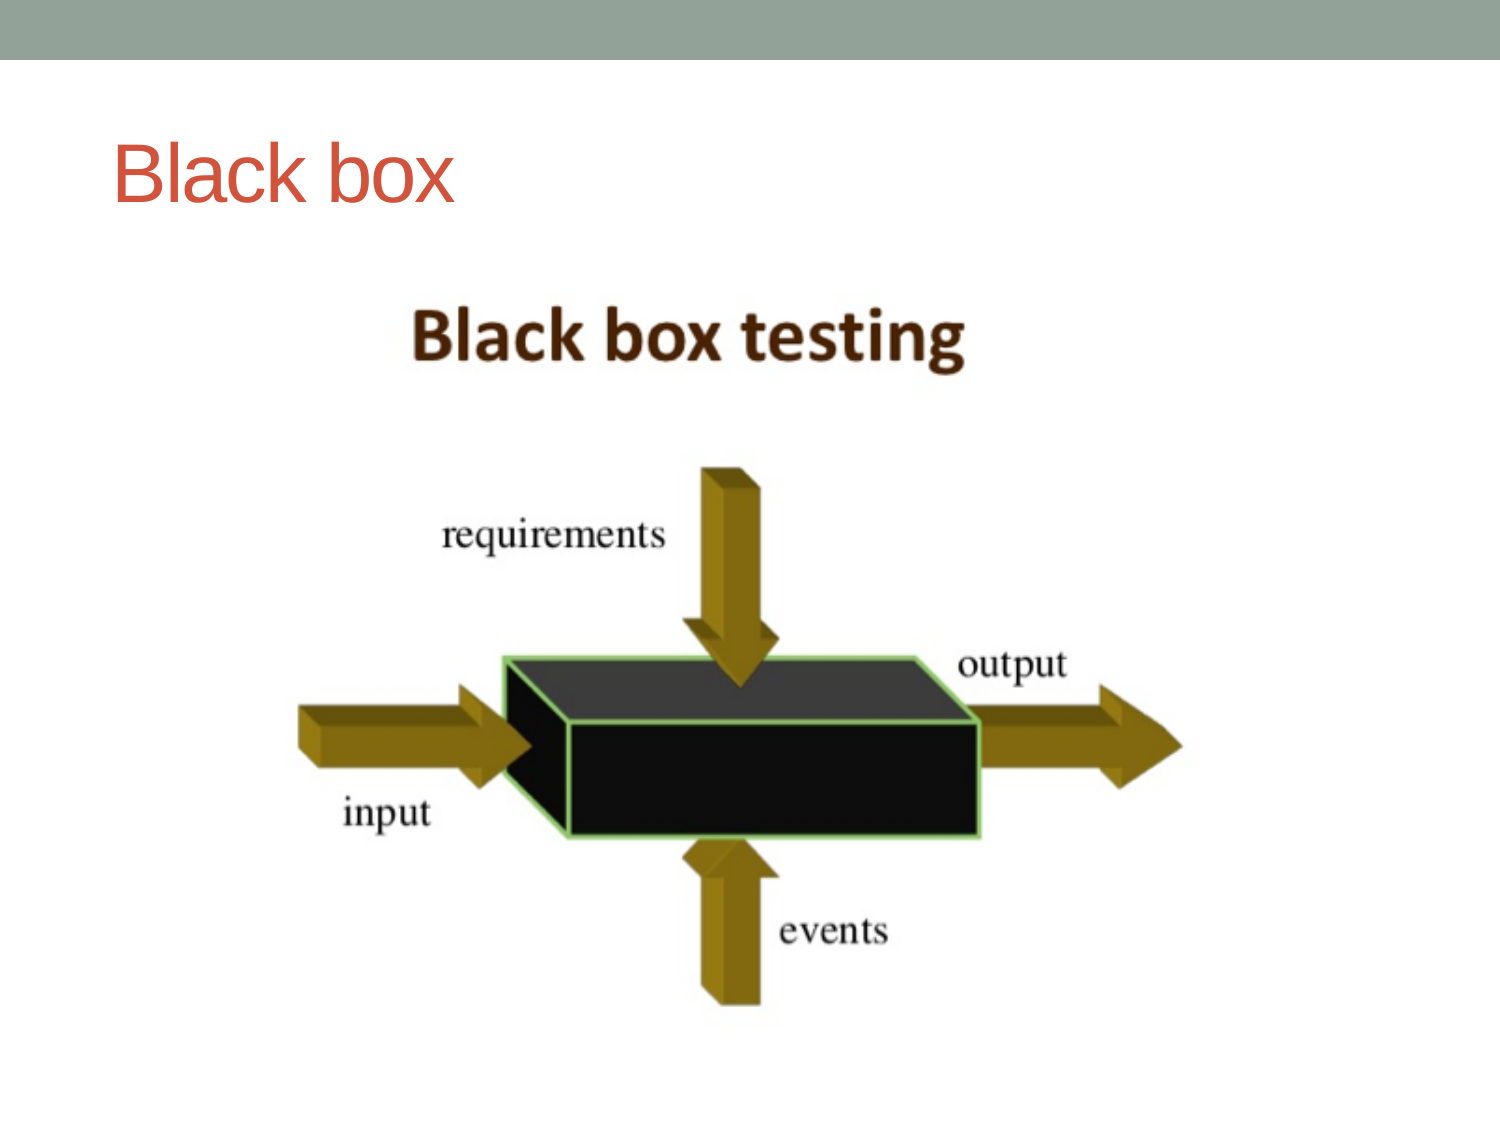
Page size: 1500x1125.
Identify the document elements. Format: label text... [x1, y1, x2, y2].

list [259, 262, 1241, 1063]
title Black box [75, 87, 1425, 250]
